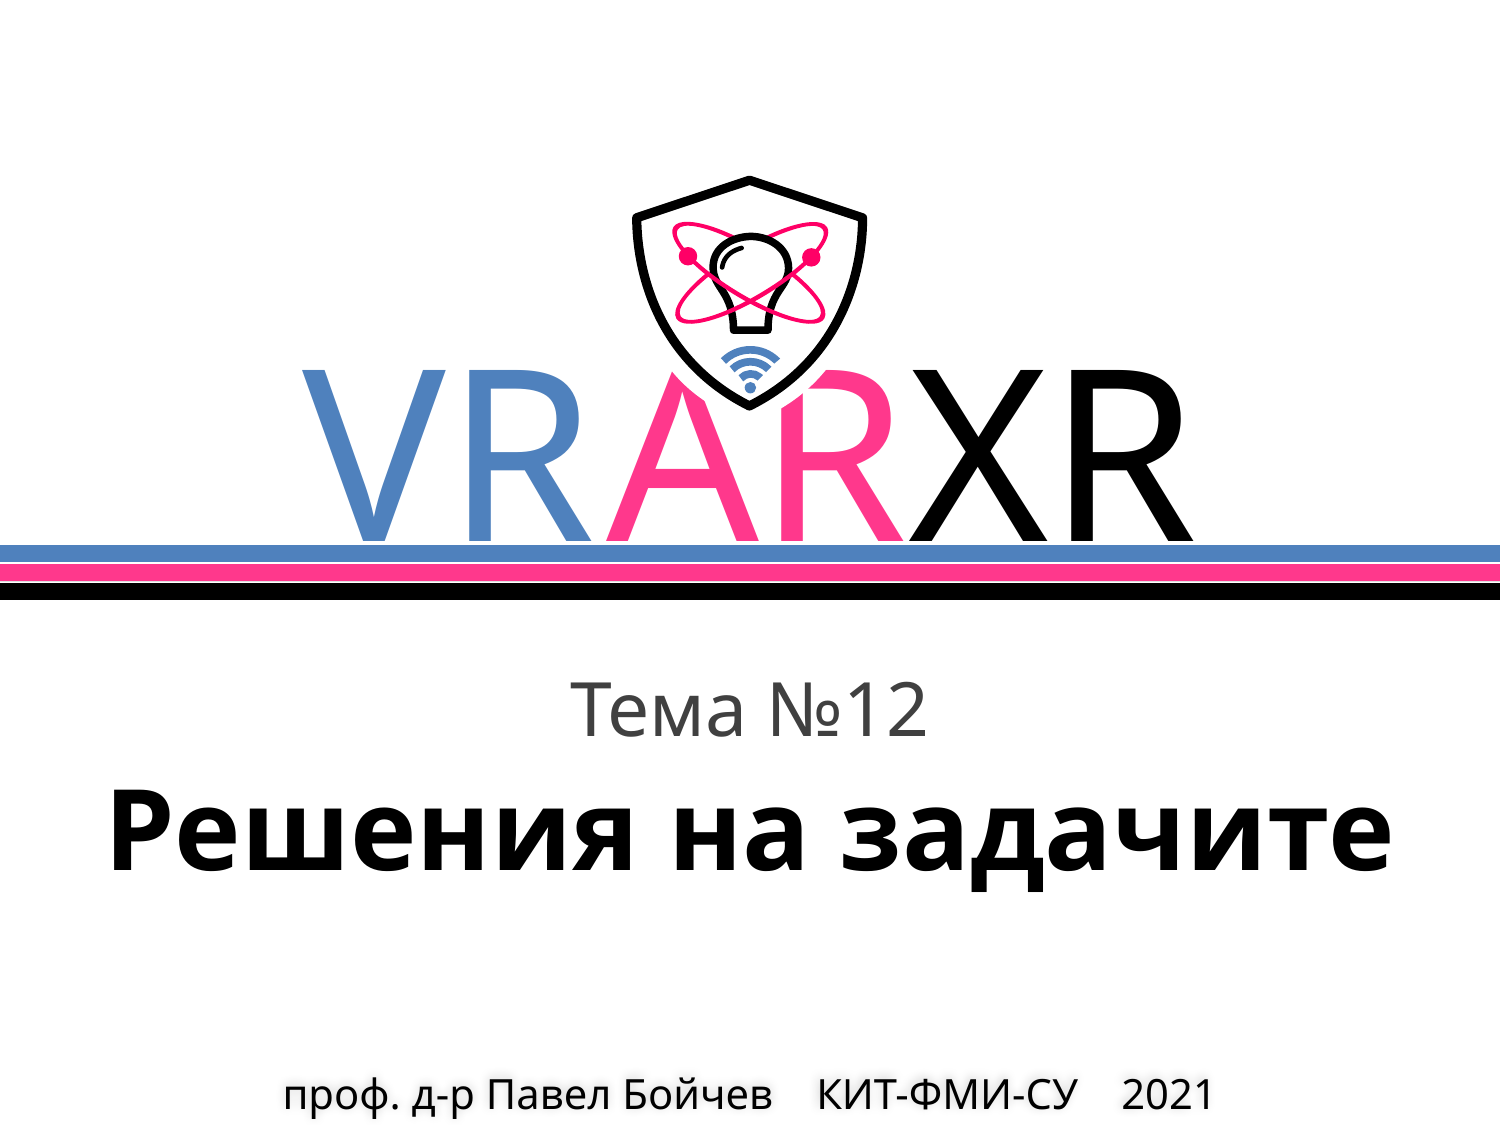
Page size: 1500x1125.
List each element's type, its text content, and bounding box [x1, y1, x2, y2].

title проф. д-р Павел Бойчев КИТ-ФМИ-СУ 2021 [0, 1027, 1500, 1125]
list Решения на задачите [0, 763, 1500, 888]
list Тема №12 [0, 650, 1500, 763]
